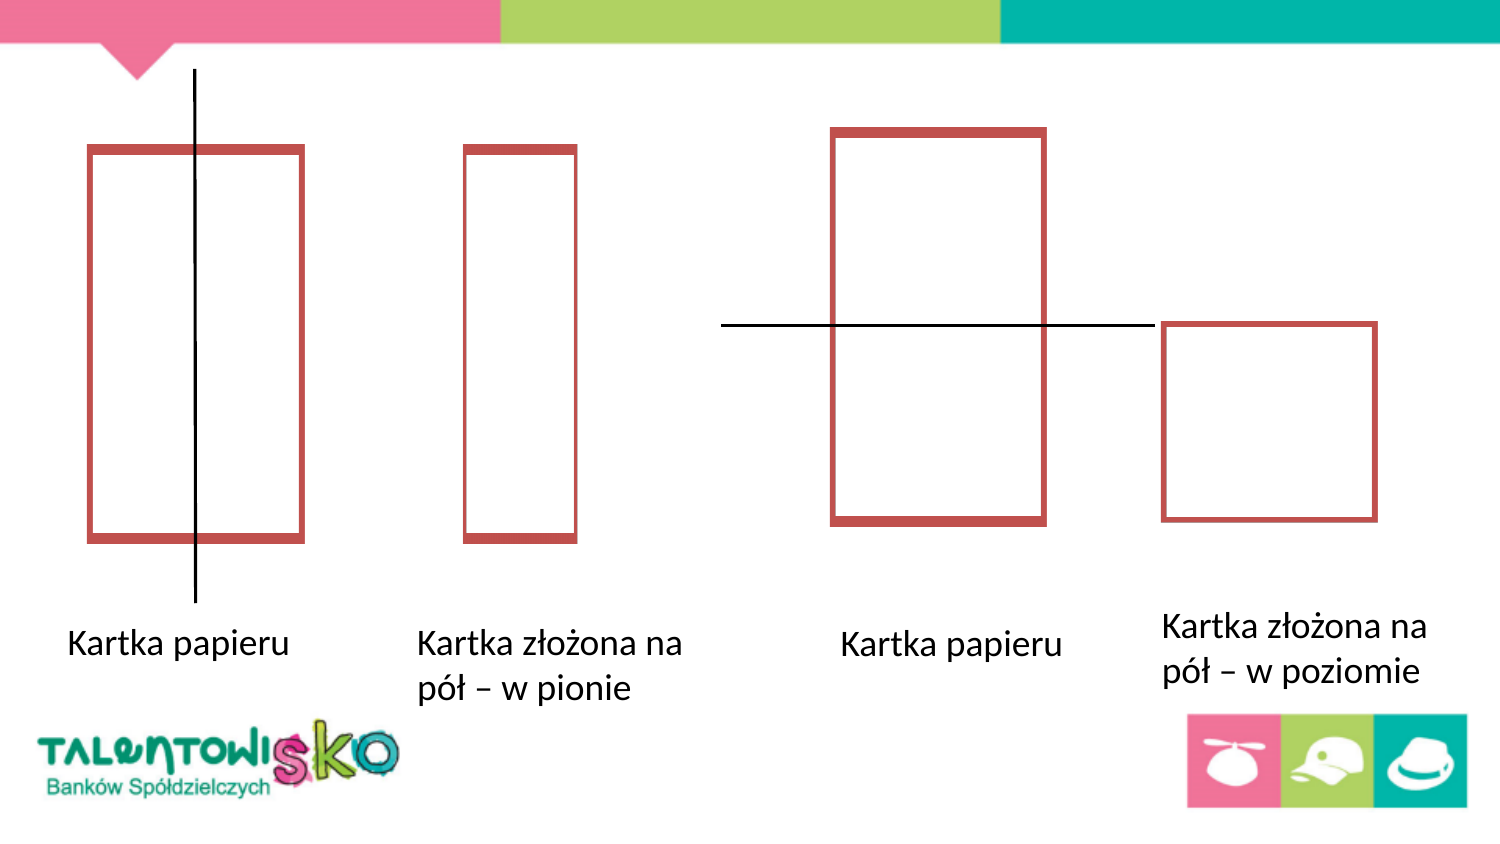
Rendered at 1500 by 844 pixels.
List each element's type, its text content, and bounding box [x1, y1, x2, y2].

picture [0, 0, 1500, 844]
text_box Kartka złożona na pół – w pionie [402, 610, 722, 716]
text_box Kartka złożona na pół – w poziomie [1147, 593, 1478, 699]
text_box Kartka papieru [825, 611, 1098, 671]
text_box Kartka papieru [52, 611, 325, 671]
